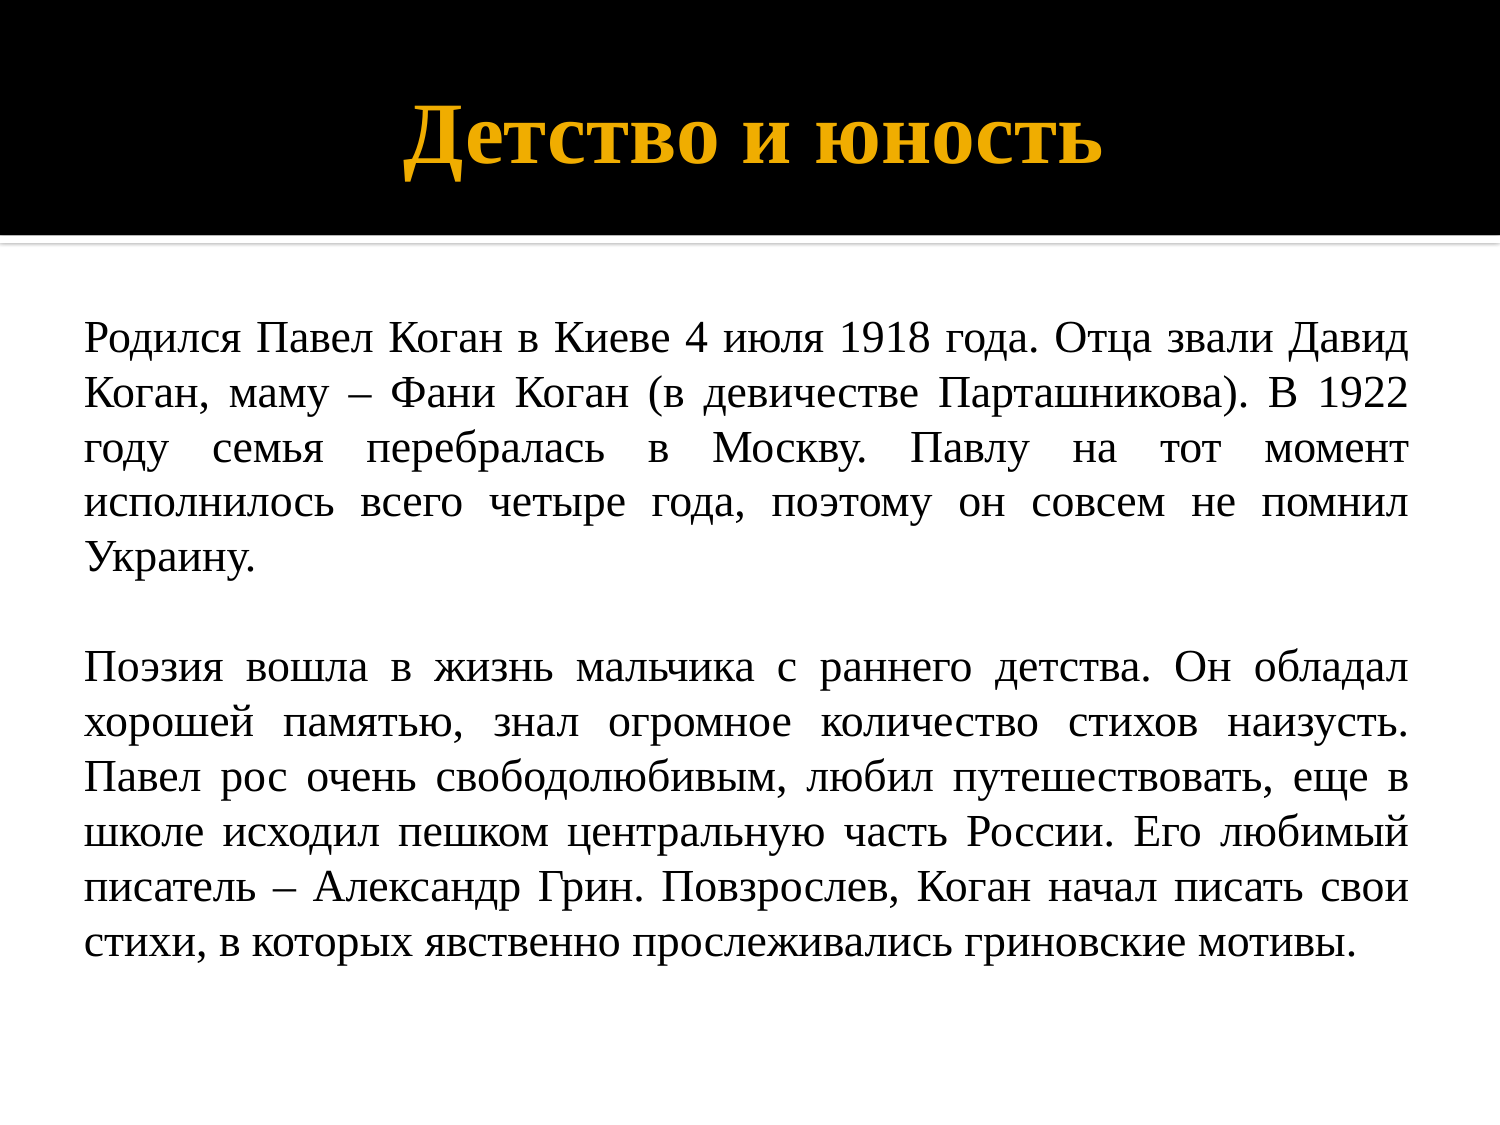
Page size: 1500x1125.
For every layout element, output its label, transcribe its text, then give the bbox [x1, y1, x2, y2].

list Родился Павел Коган в Киеве 4 июля 1918 года. Отца звали Давид Коган, маму – Фани Коган (в девичестве Парташникова). В 1922 году семья перебралась в Москву. Павлу на тот момент исполнилось всего четыре года, поэтому он совсем не помнил Украину. Поэзия вошла в жизнь мальчика с раннего детства. Он обладал хорошей памятью, знал огромное количество стихов наизусть. Павел рос очень свободолюбивым, любил путешествовать, еще в школе исходил пешком центральную часть России. Его любимый писатель – Александр Грин. Повзрослев, Коган начал писать свои стихи, в которых явственно прослеживались гриновские мотивы. [75, 291, 1425, 1050]
title Детство и юность [75, 25, 1425, 231]
